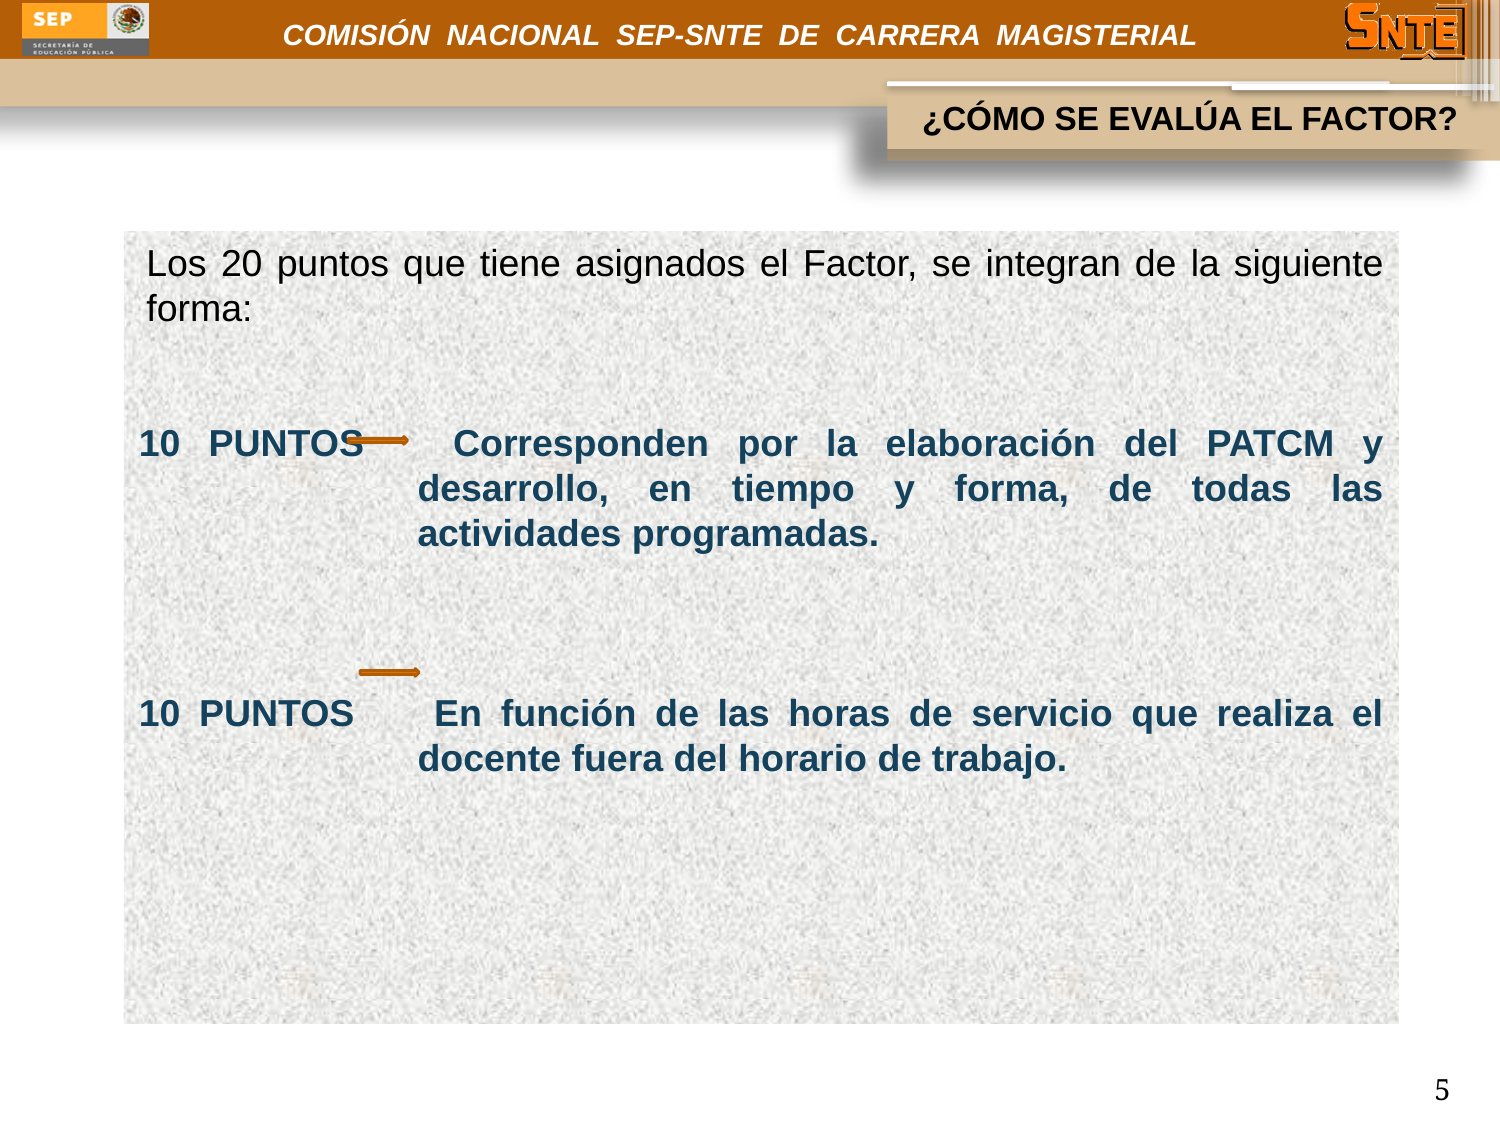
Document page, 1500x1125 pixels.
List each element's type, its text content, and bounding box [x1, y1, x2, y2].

list Los 20 puntos que tiene asignados el Factor, se integran de la siguiente forma: 10 PUNTOS Corresponden por la elaboración del PATCM y desarrollo, en tiempo y forma, de todas las actividades programadas. 10 PUNTOS En función de las horas de servicio que realiza el docente fuera del horario de trabajo. [123, 231, 1400, 1024]
picture [1345, 3, 1467, 60]
text_box [358, 667, 421, 678]
text_box [346, 435, 409, 446]
picture [22, 3, 149, 56]
slide_number 5 [1340, 1058, 1466, 1119]
title ¿CÓMO SE EVALÚA EL FACTOR? [862, 89, 1500, 166]
